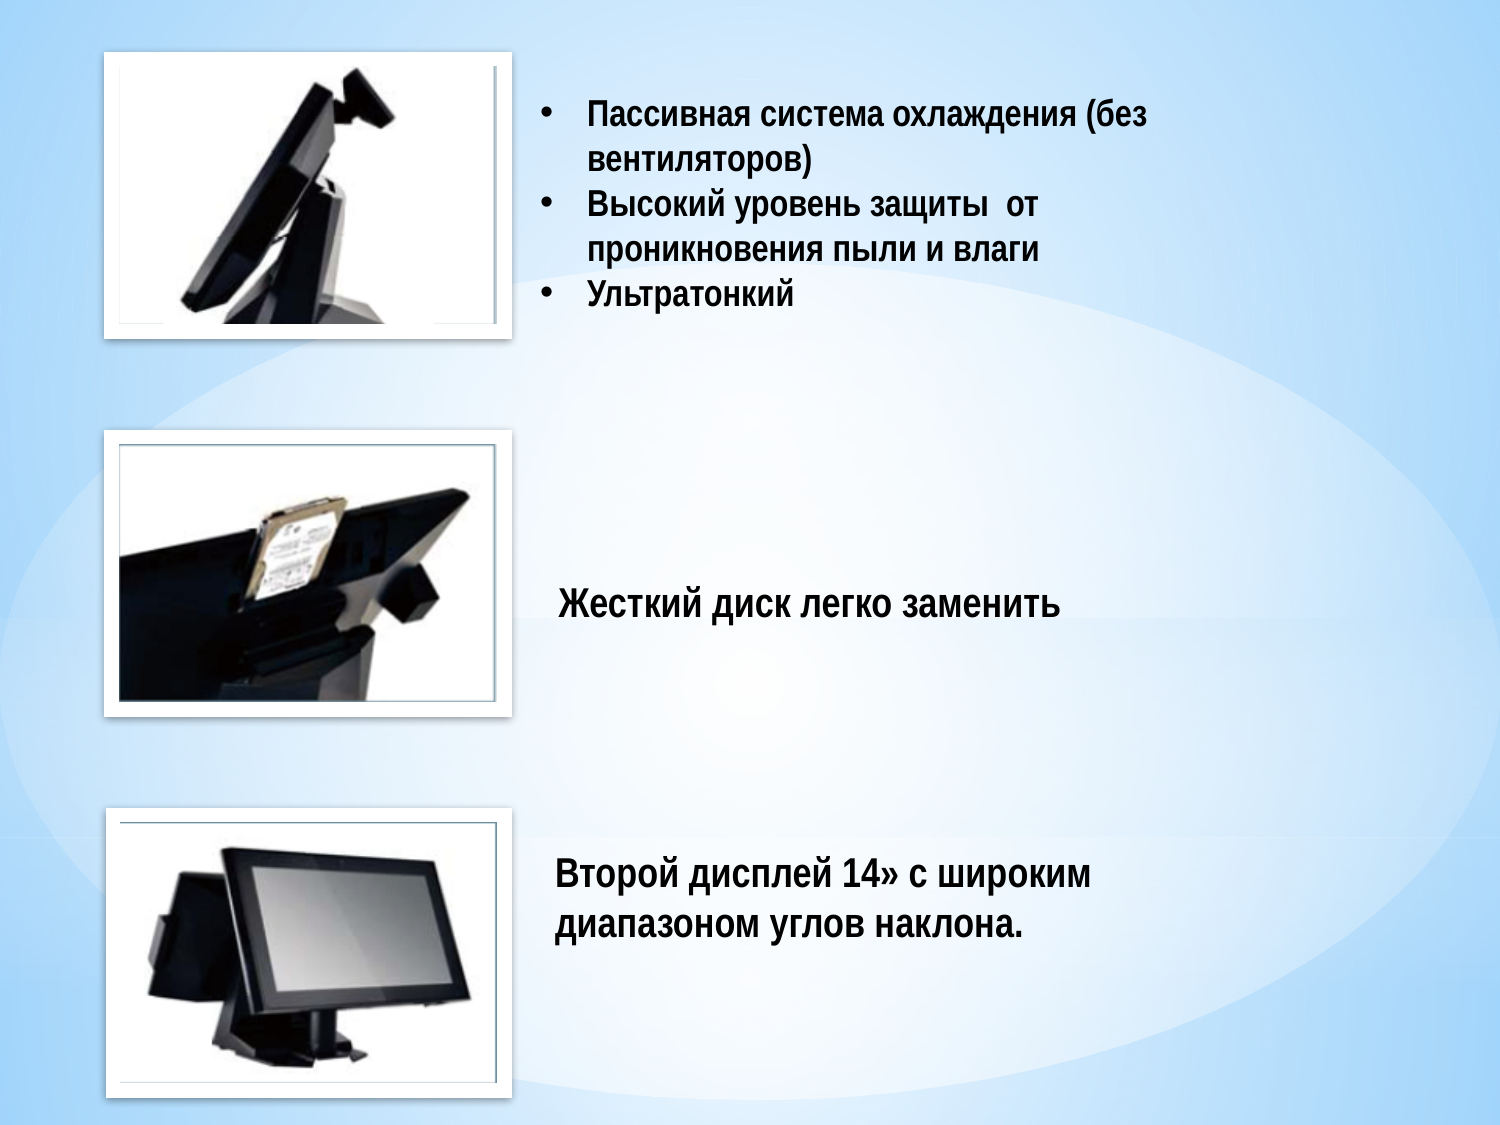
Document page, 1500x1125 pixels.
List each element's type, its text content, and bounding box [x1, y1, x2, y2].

picture [120, 822, 498, 1084]
picture [118, 66, 498, 325]
text_box Пассивная система охлаждения (без вентиляторов) Высокий уровень защиты от проникновения пыли и влаги Ультратонкий [525, 81, 1276, 322]
picture [118, 444, 498, 703]
text_box Жесткий диск легко заменить [543, 568, 1077, 634]
text_box Второй дисплей 14» с широким диапазоном углов наклона. [540, 838, 1291, 954]
